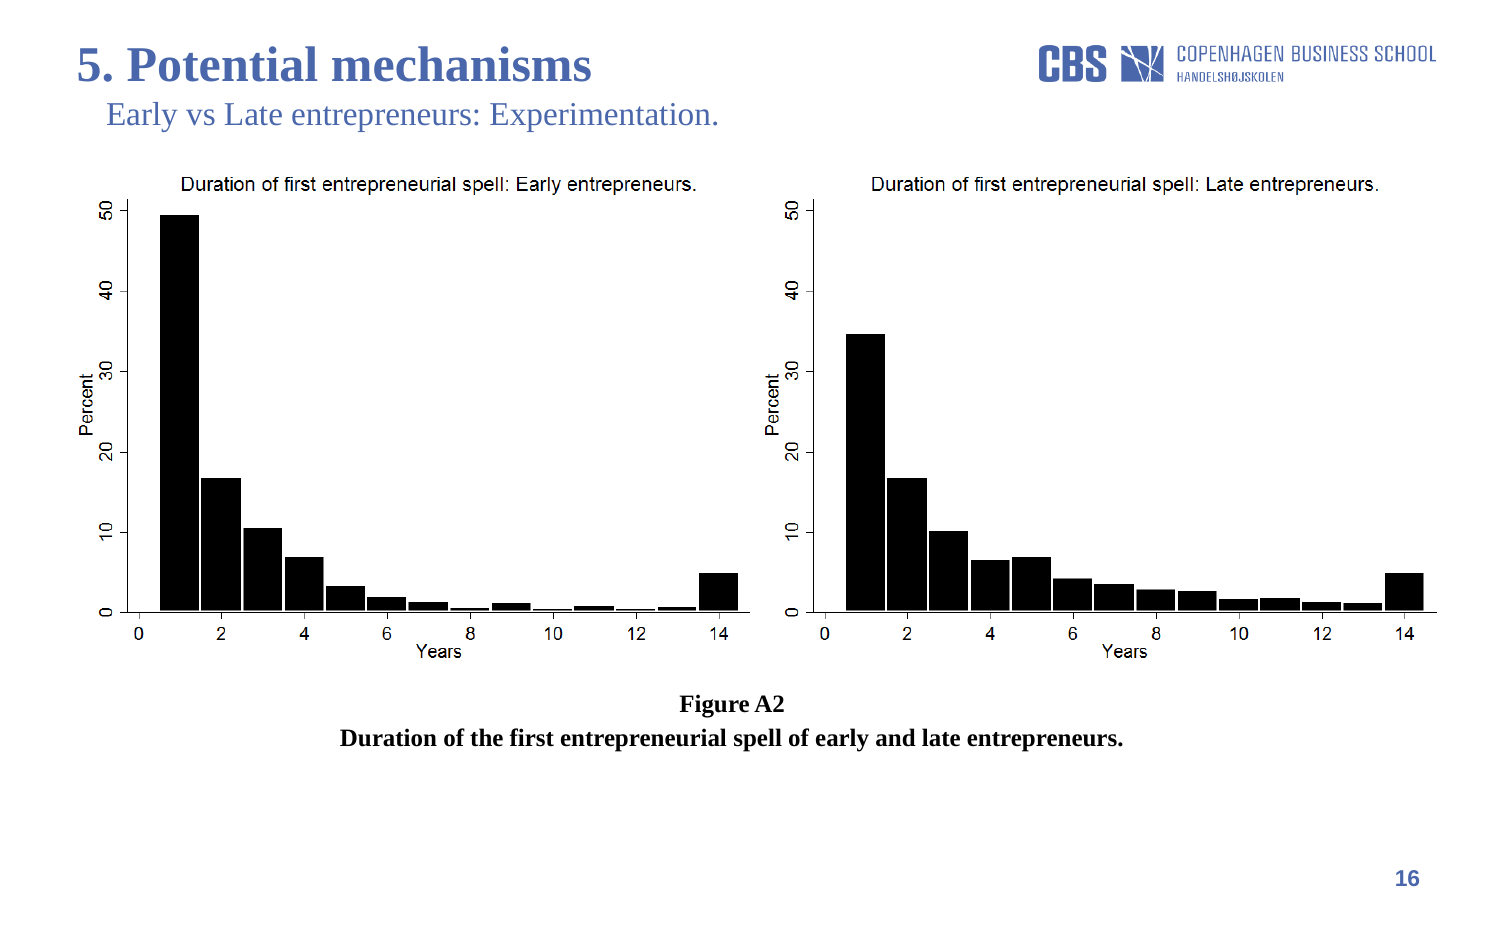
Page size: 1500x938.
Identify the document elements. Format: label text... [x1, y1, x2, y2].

text_box 5. Potential mechanisms Early vs Late entrepreneurs: Experimentation. [76, 31, 1412, 138]
picture [64, 161, 1447, 676]
picture [1412, 45, 1436, 82]
text_box Figure A2 Duration of the first entrepreneurial spell of early and late entrepreneurs. [135, 684, 1329, 794]
